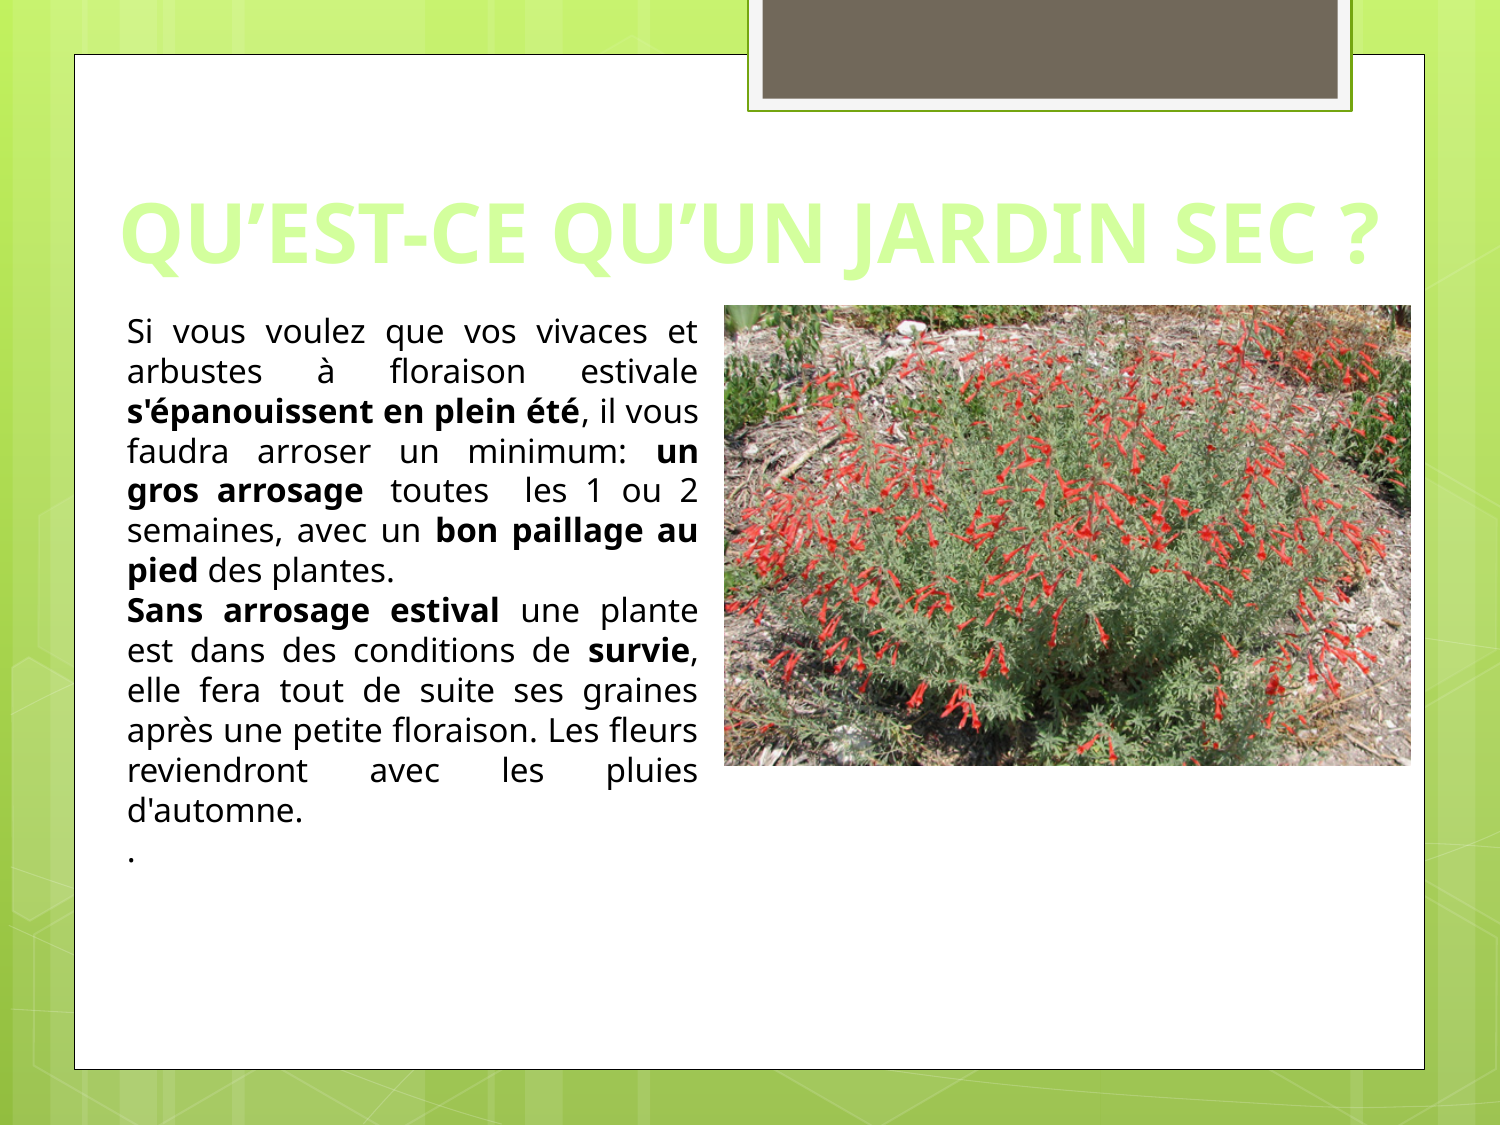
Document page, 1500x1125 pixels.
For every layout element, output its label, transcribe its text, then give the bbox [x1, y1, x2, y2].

text_box QU’EST-CE QU’UN JARDIN SEC ? [88, 172, 1411, 288]
picture [724, 305, 1412, 766]
text_box Si vous voulez que vos vivaces et arbustes à floraison estivale s'épanouissent en plein été, il vous faudra arroser un minimum: un gros arrosage toutes les 1 ou 2 semaines, avec un bon paillage au pied des plantes. Sans arrosage estival une plante est dans des conditions de survie, elle fera tout de suite ses graines après une petite floraison. Les fleurs reviendront avec les pluies d'automne. . [112, 302, 714, 917]
